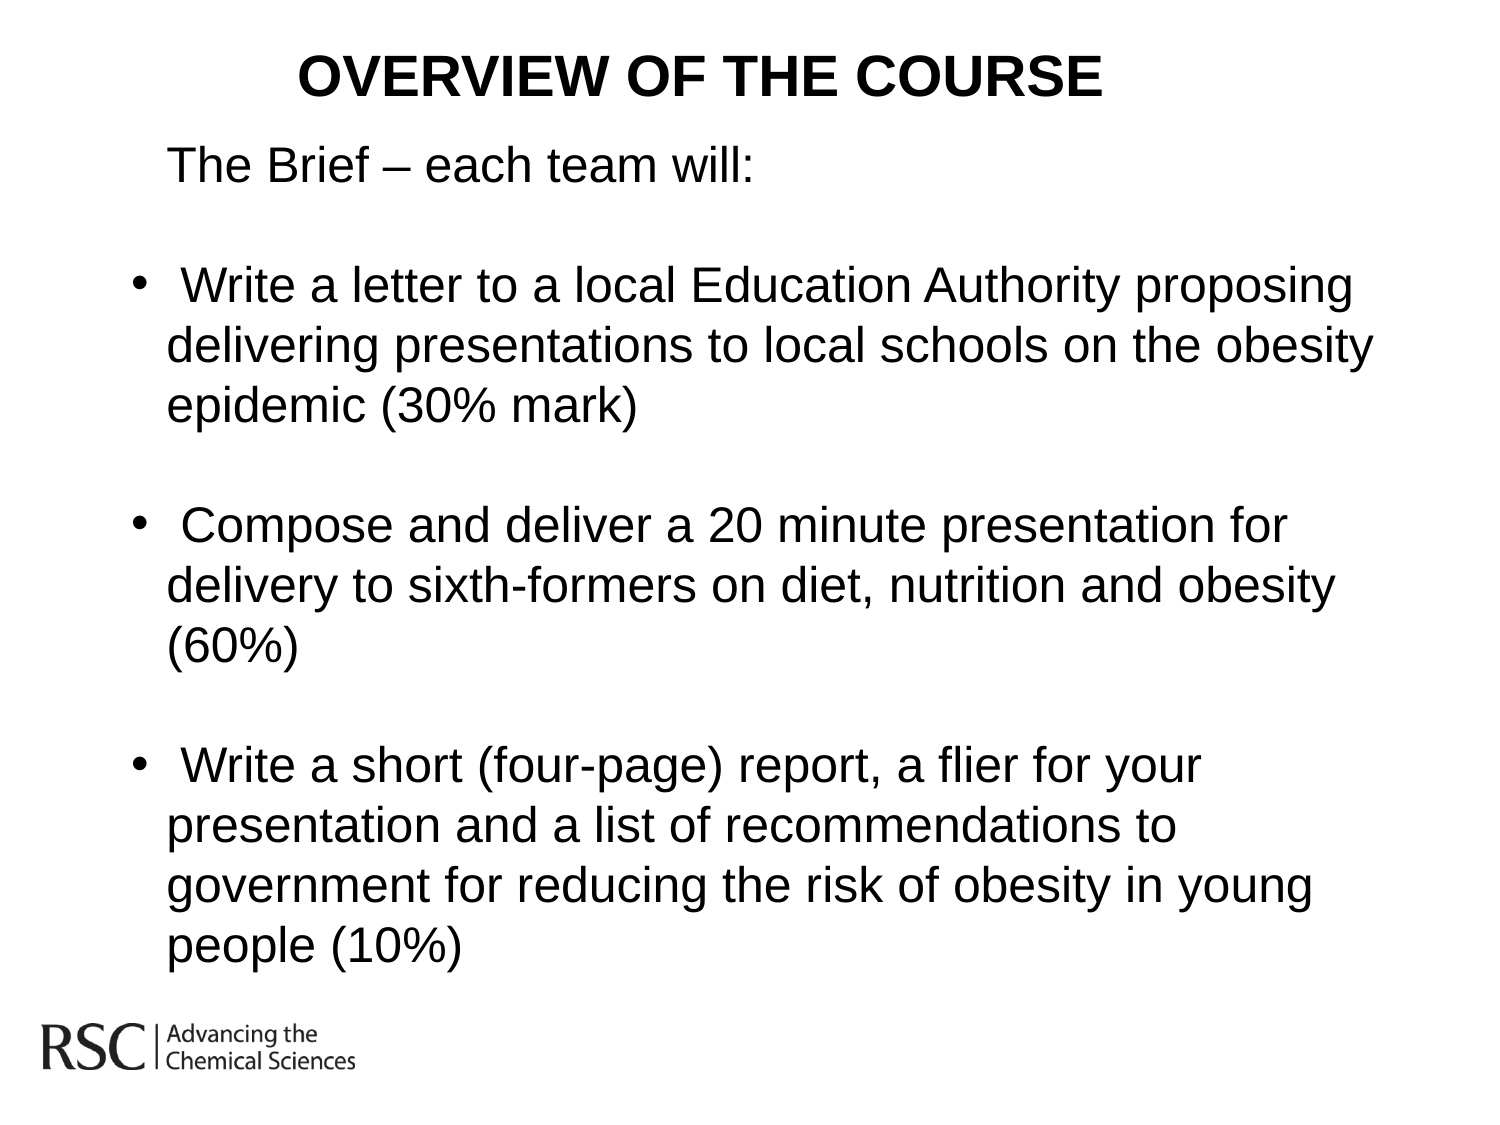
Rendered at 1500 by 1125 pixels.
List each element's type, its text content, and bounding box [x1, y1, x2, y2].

text_box OVERVIEW OF THE COURSE [282, 30, 1120, 116]
picture [41, 1022, 356, 1070]
text_box The Brief – each team will: Write a letter to a local Education Authority proposing delivering presentations to local schools on the obesity epidemic (30% mark) Compose and deliver a 20 minute presentation for delivery to sixth-formers on diet, nutrition and obesity (60%) Write a short (four-page) report, a flier for your presentation and a list of recommendations to government for reducing the risk of obesity in young people (10%) [76, 125, 1459, 981]
